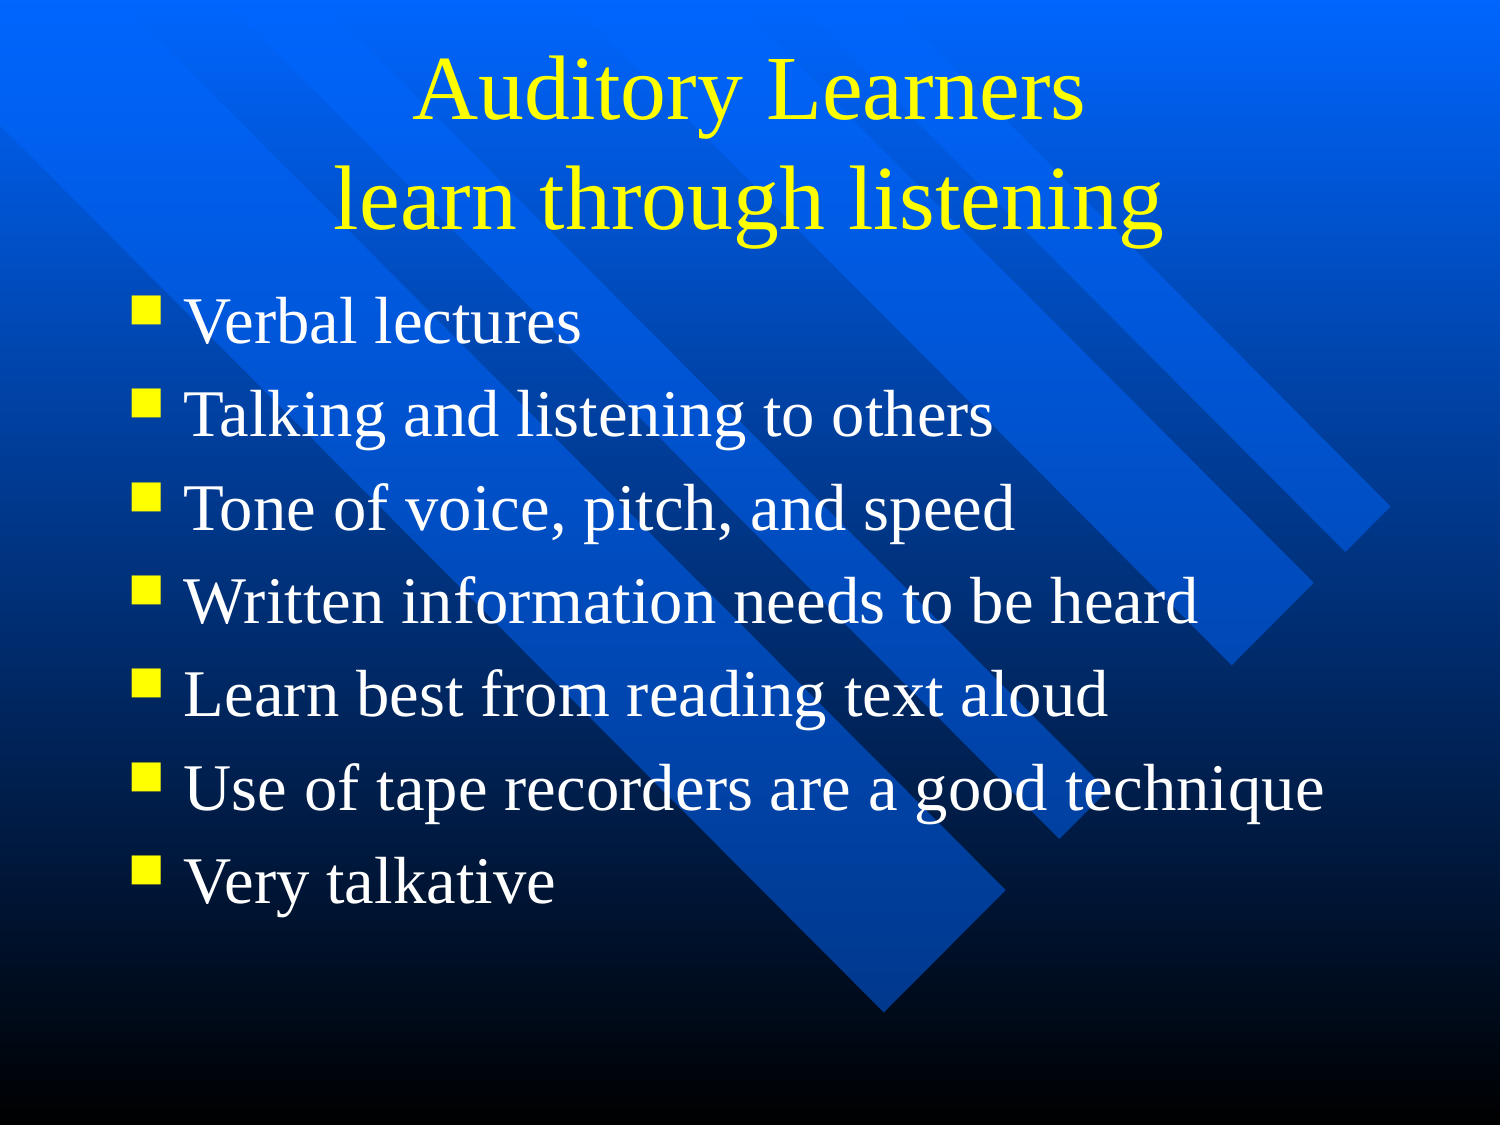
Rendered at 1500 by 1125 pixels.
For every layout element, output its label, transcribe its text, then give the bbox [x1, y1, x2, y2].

list Verbal lectures Talking and listening to others Tone of voice, pitch, and speed Written information needs to be heard Learn best from reading text aloud Use of tape recorders are a good technique Very talkative [111, 268, 1388, 1001]
title Auditory Learners learn through listening [112, 37, 1388, 238]
